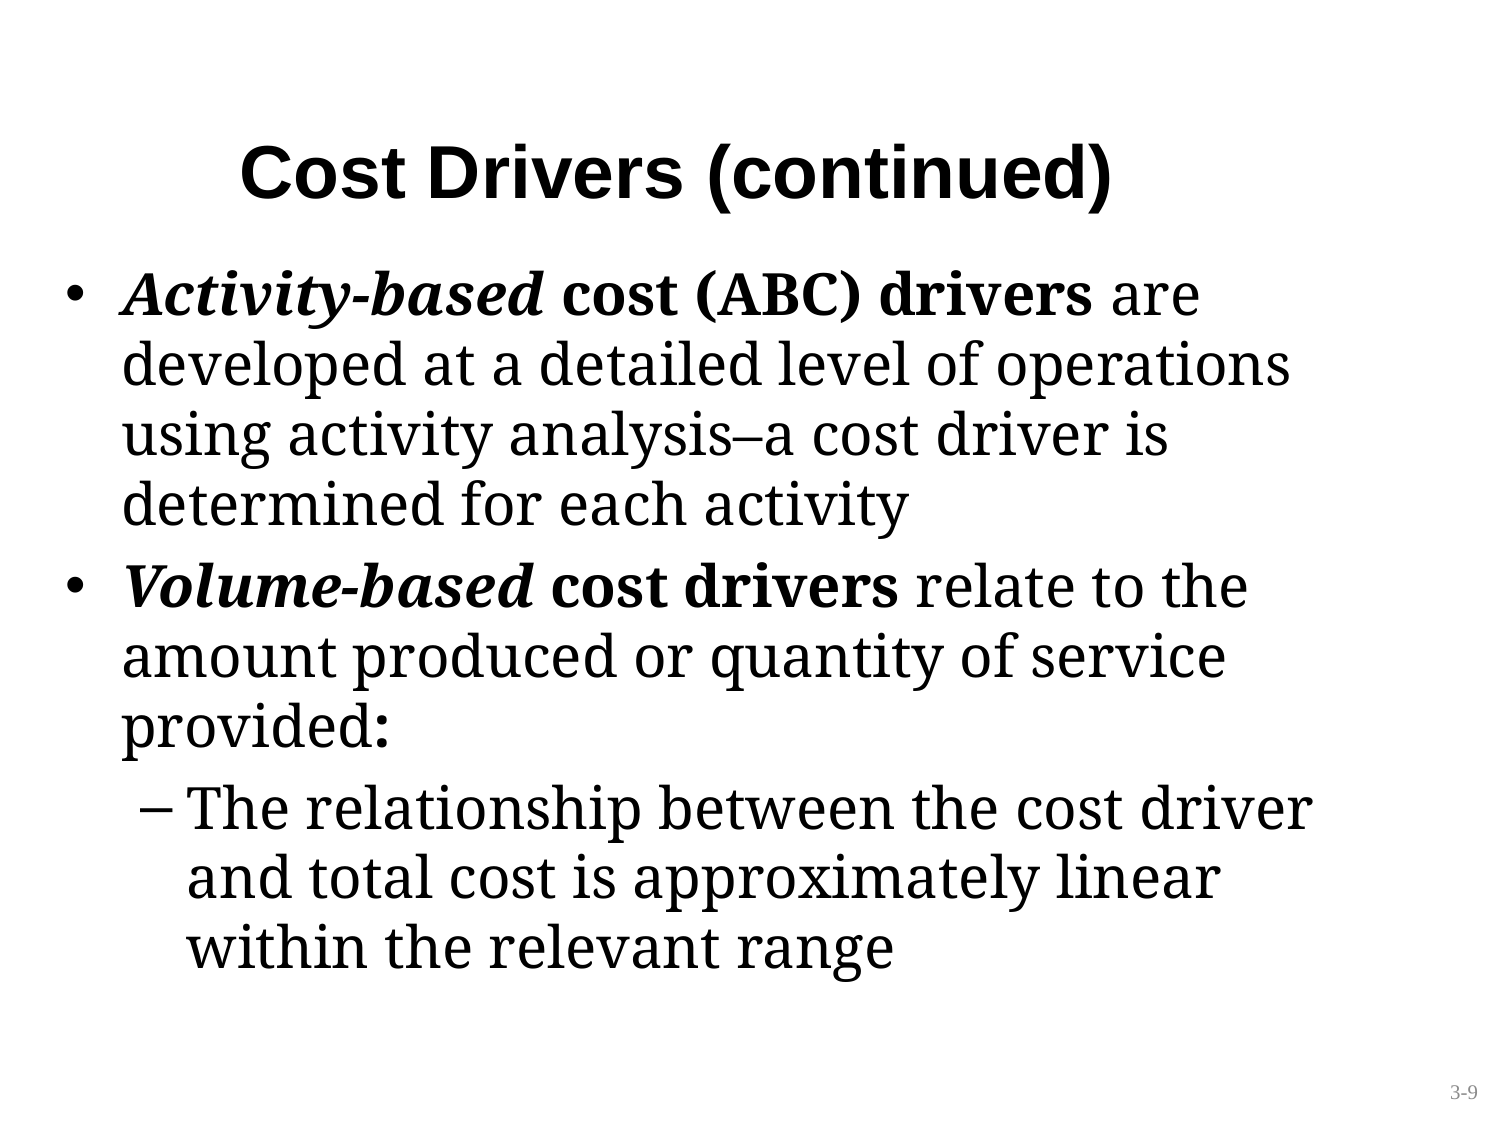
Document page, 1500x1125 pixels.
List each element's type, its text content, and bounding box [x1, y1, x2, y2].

title Cost Drivers (continued) [149, 112, 1226, 226]
list Activity-based cost (ABC) drivers are developed at a detailed level of operations using activity analysis–a cost driver is determined for each activity Volume-based cost drivers relate to the amount produced or quantity of service provided: The relationship between the cost driver and total cost is approximately linear within the relevant range [49, 249, 1426, 1063]
slide_number 3-9 [1417, 1068, 1494, 1114]
